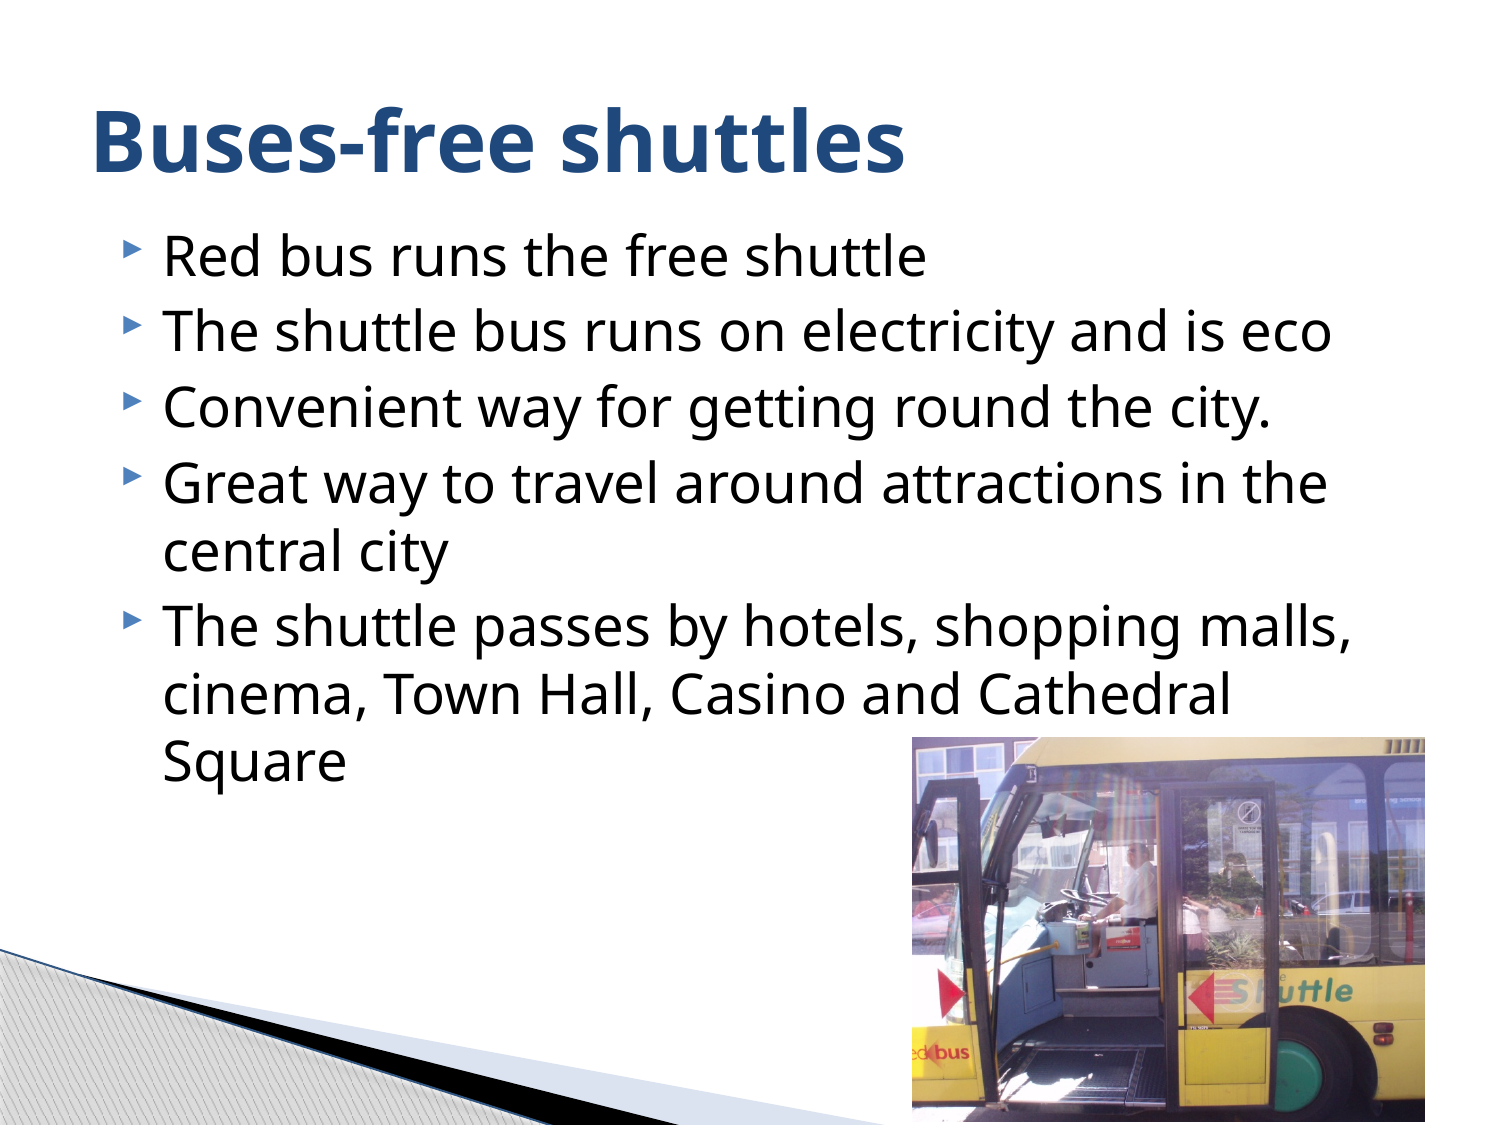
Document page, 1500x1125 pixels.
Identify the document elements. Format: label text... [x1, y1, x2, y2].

list Red bus runs the free shuttle The shuttle bus runs on electricity and is eco Convenient way for getting round the city. Great way to travel around attractions in the central city The shuttle passes by hotels, shopping malls, cinema, Town Hall, Casino and Cathedral Square [87, 212, 1438, 955]
title Buses-free shuttles [75, 45, 1425, 233]
picture [912, 737, 1426, 1123]
